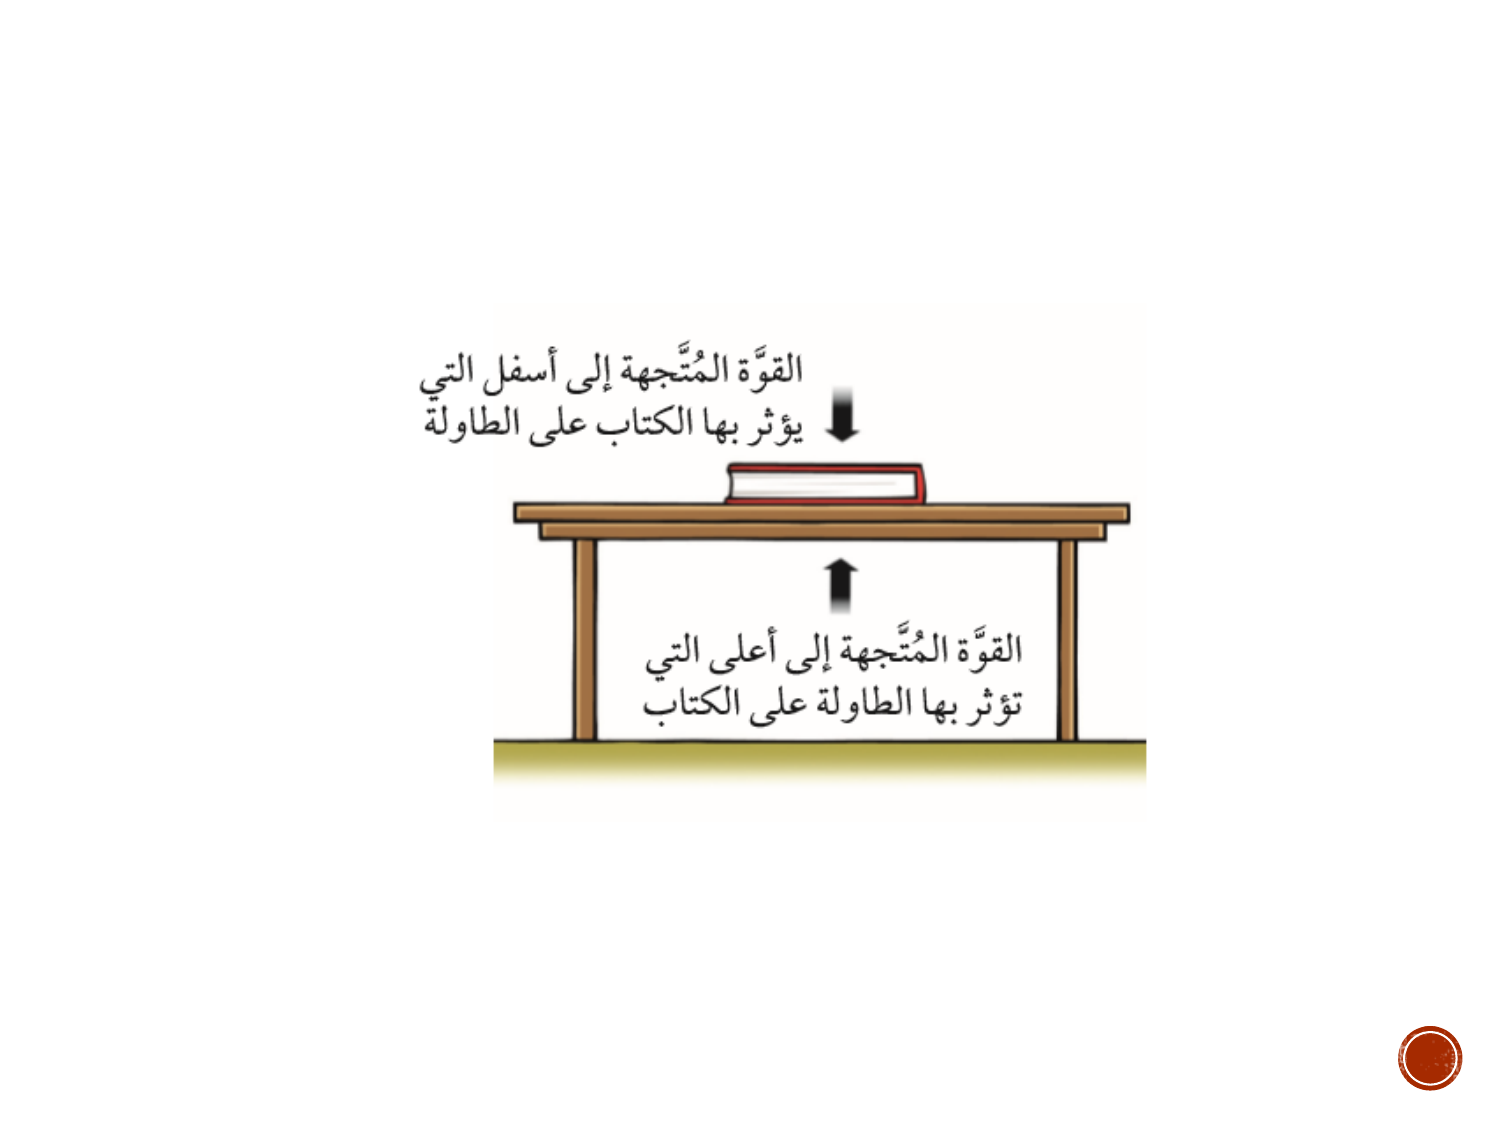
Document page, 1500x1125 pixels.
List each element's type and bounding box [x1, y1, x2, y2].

picture [341, 303, 1159, 822]
